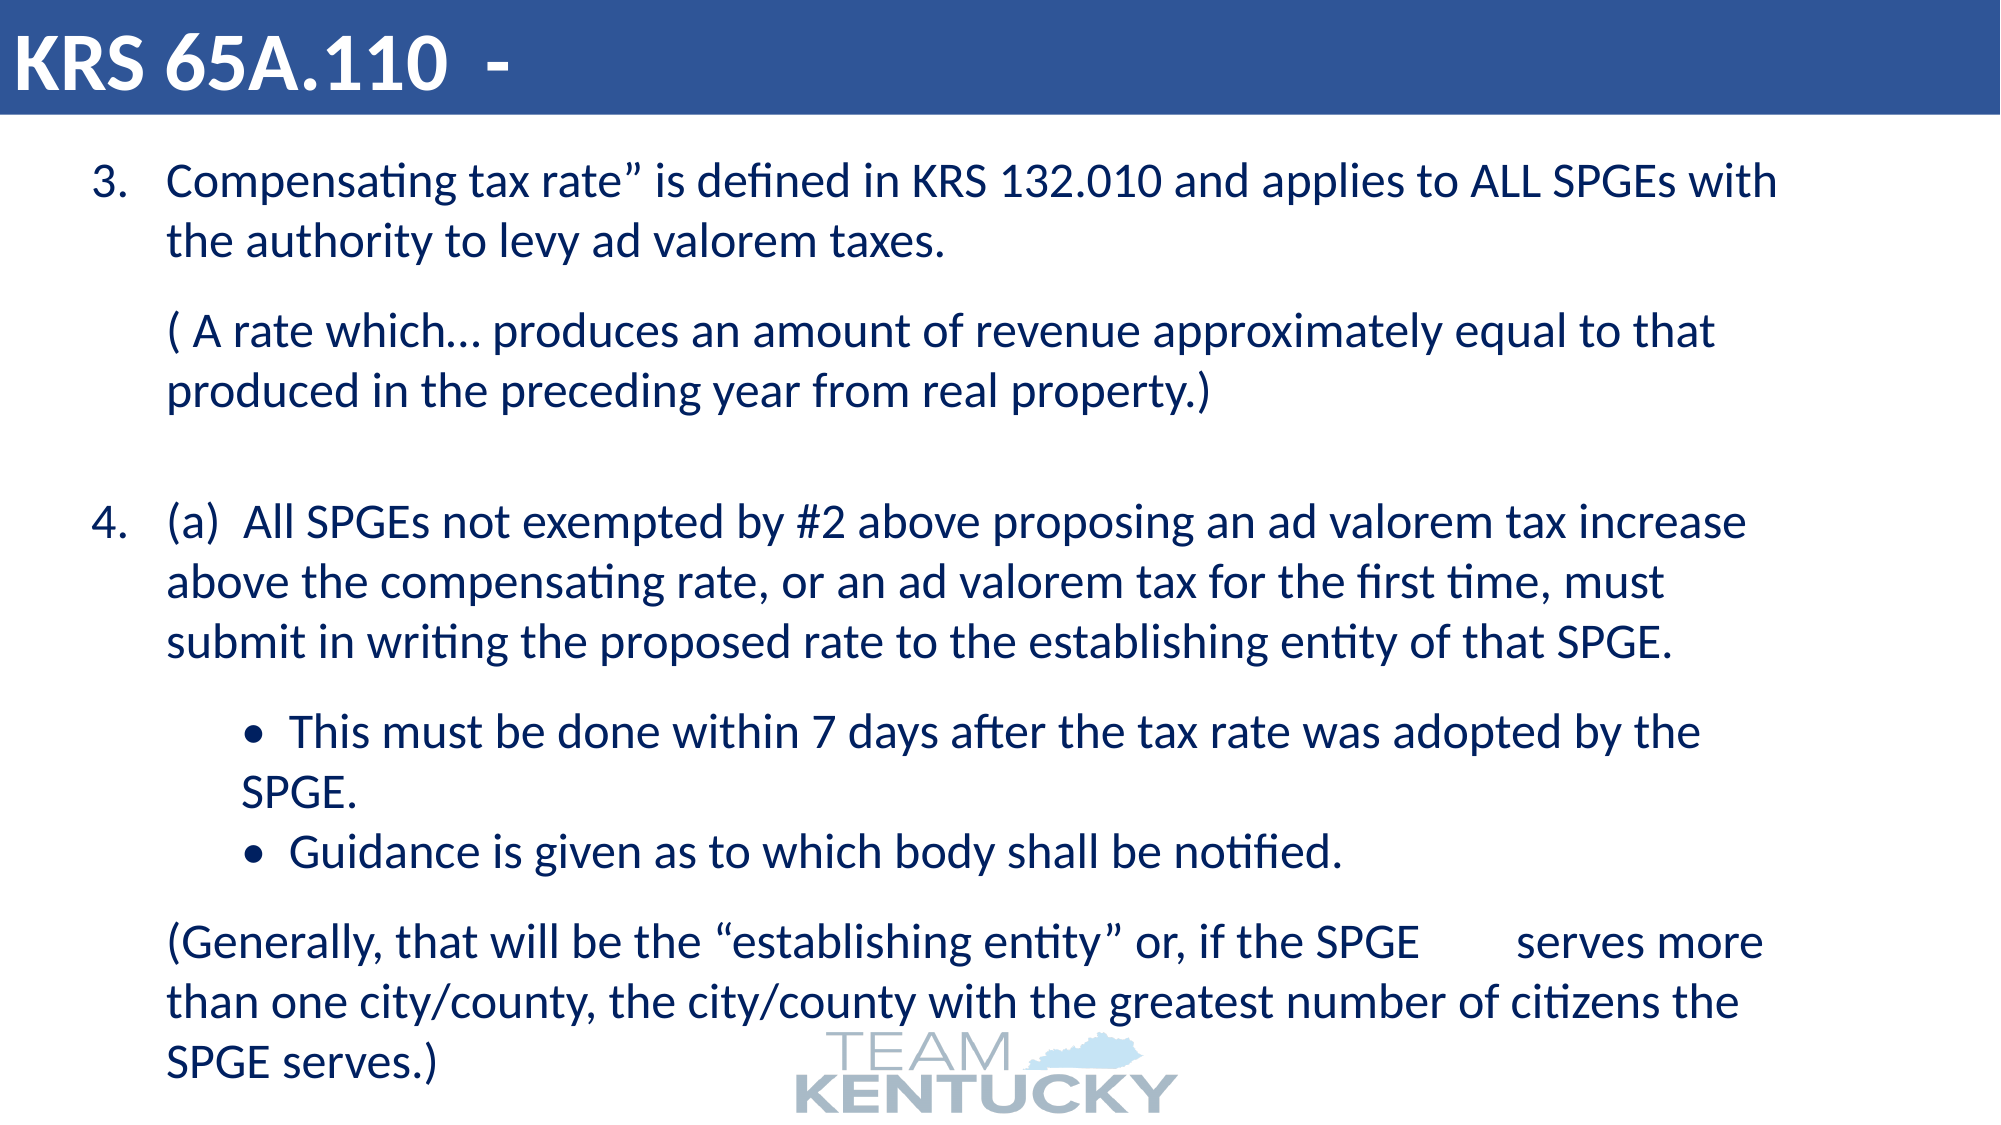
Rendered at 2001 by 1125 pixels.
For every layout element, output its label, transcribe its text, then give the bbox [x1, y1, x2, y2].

text_box KRS 65A.110 - [0, 0, 2000, 115]
text_box Compensating tax rate” is defined in KRS 132.010 and applies to ALL SPGEs with the authority to levy ad valorem taxes. ( A rate which… produces an amount of revenue approximately equal to that produced in the preceding year from real property.) [76, 139, 1819, 425]
text_box (a) All SPGEs not exempted by #2 above proposing an ad valorem tax increase above the compensating rate, or an ad valorem tax for the first time, must submit in writing the proposed rate to the establishing entity of that SPGE. • This must be done within 7 days after the tax rate was adopted by the SPGE. • Guidance is given as to which body shall be notified. (Generally, that will be the “establishing entity” or, if the SPGE serves more than one city/county, the city/county with the greatest number of citizens the SPGE serves.) [76, 481, 1819, 1097]
picture [790, 1030, 1183, 1115]
